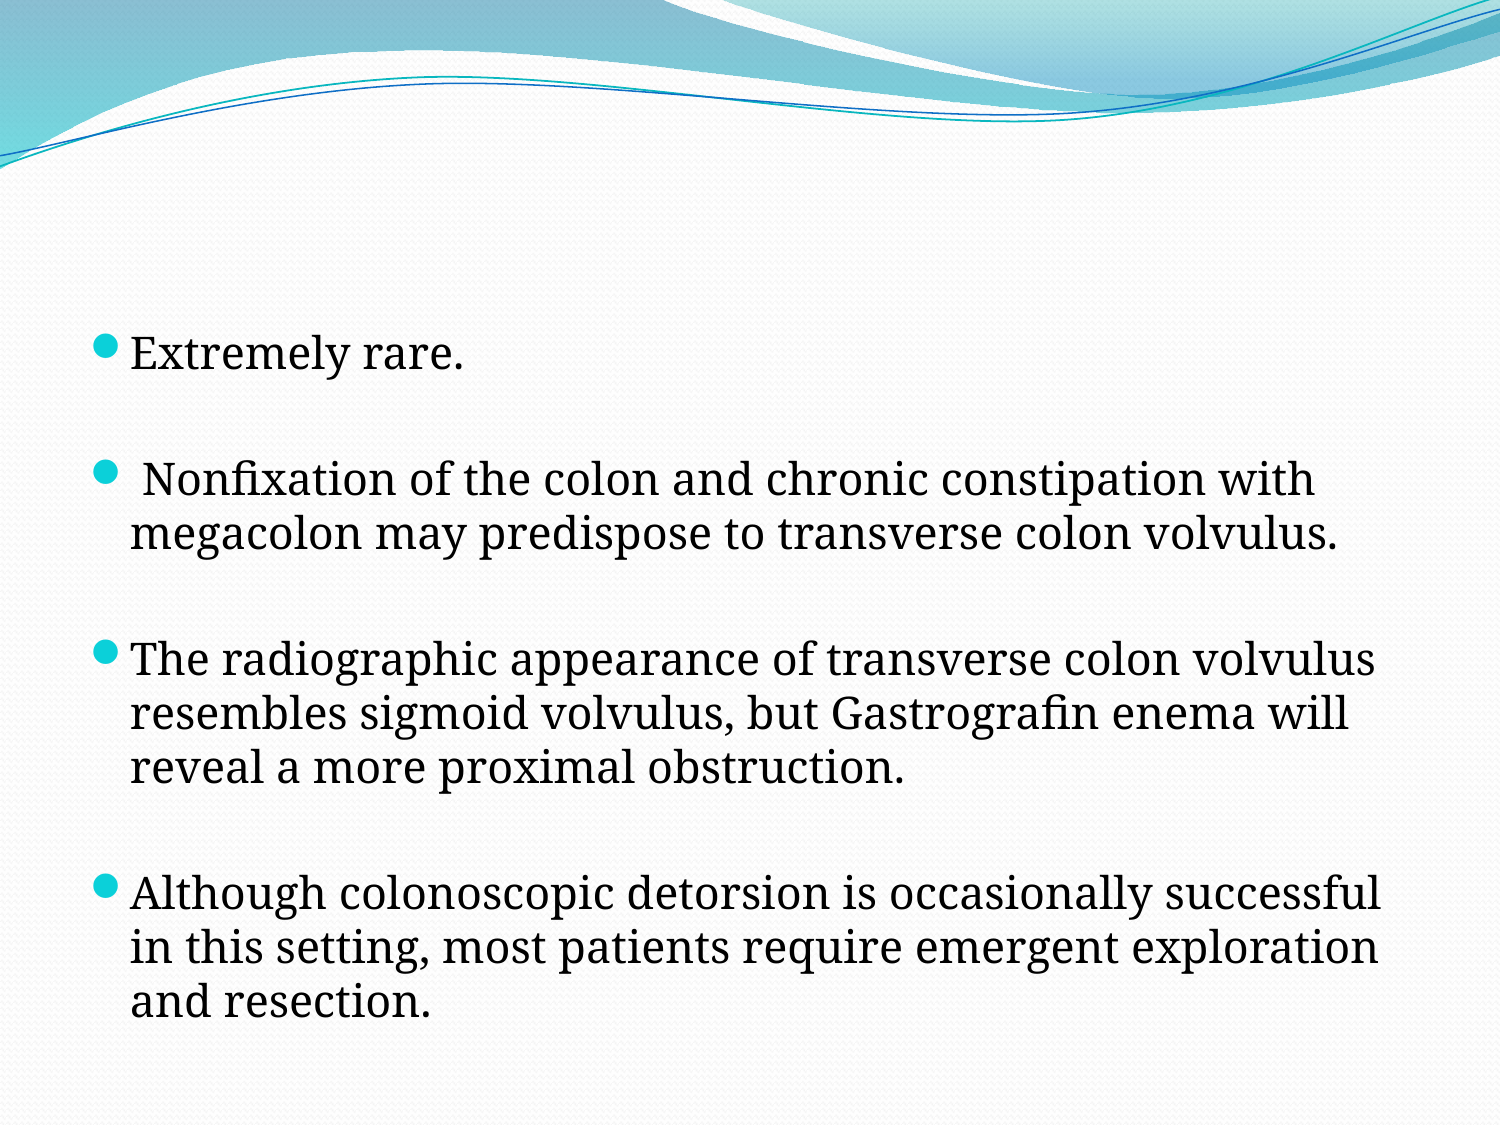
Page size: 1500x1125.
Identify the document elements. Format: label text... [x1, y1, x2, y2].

list Extremely rare. Nonfixation of the colon and chronic constipation with megacolon may predispose to transverse colon volvulus. The radiographic appearance of transverse colon volvulus resembles sigmoid volvulus, but Gastrografin enema will reveal a more proximal obstruction. Although colonoscopic detorsion is occasionally successful in this setting, most patients require emergent exploration and resection. [75, 317, 1425, 1038]
